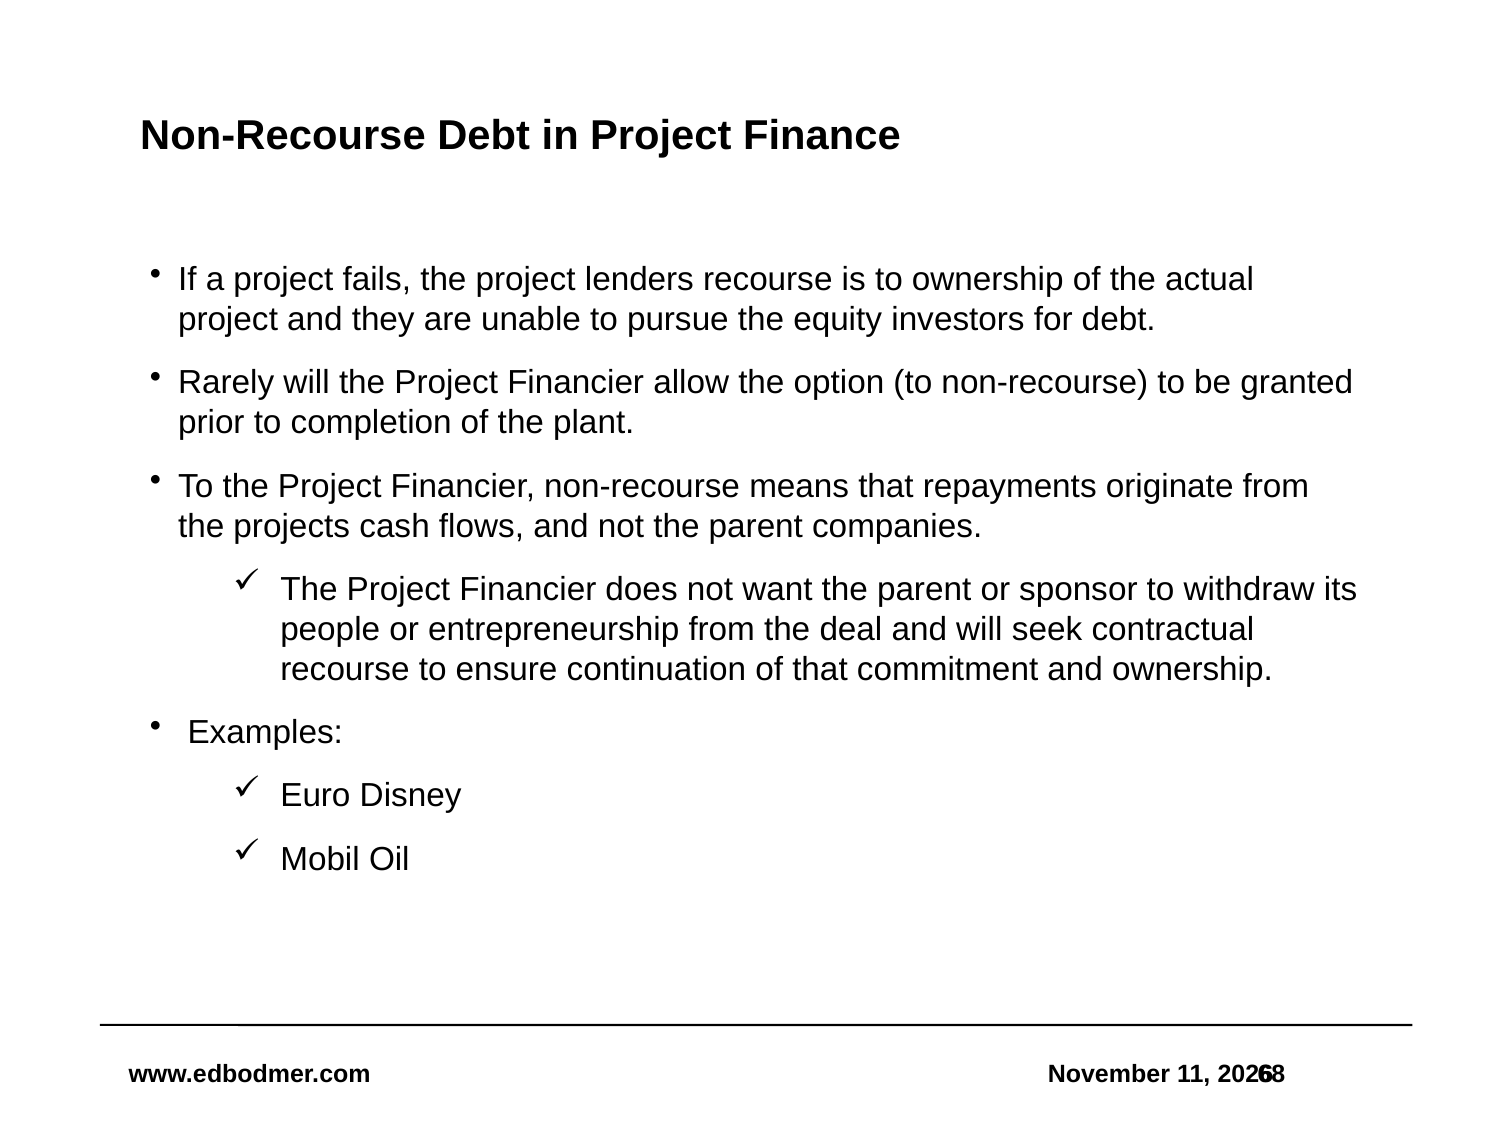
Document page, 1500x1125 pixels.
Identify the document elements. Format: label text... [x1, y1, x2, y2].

title Non-Recourse Debt in Project Finance [124, 99, 1288, 226]
list If a project fails, the project lenders recourse is to ownership of the actual project and they are unable to pursue the equity investors for debt. Rarely will the Project Financier allow the option (to non-recourse) to be granted prior to completion of the plant. To the Project Financier, non-recourse means that repayments originate from the projects cash flows, and not the parent companies. The Project Financier does not want the parent or sponsor to withdraw its people or entrepreneurship from the deal and will seek contractual recourse to ensure continuation of that commitment and ownership. Examples: Euro Disney Mobil Oil [124, 249, 1376, 1001]
